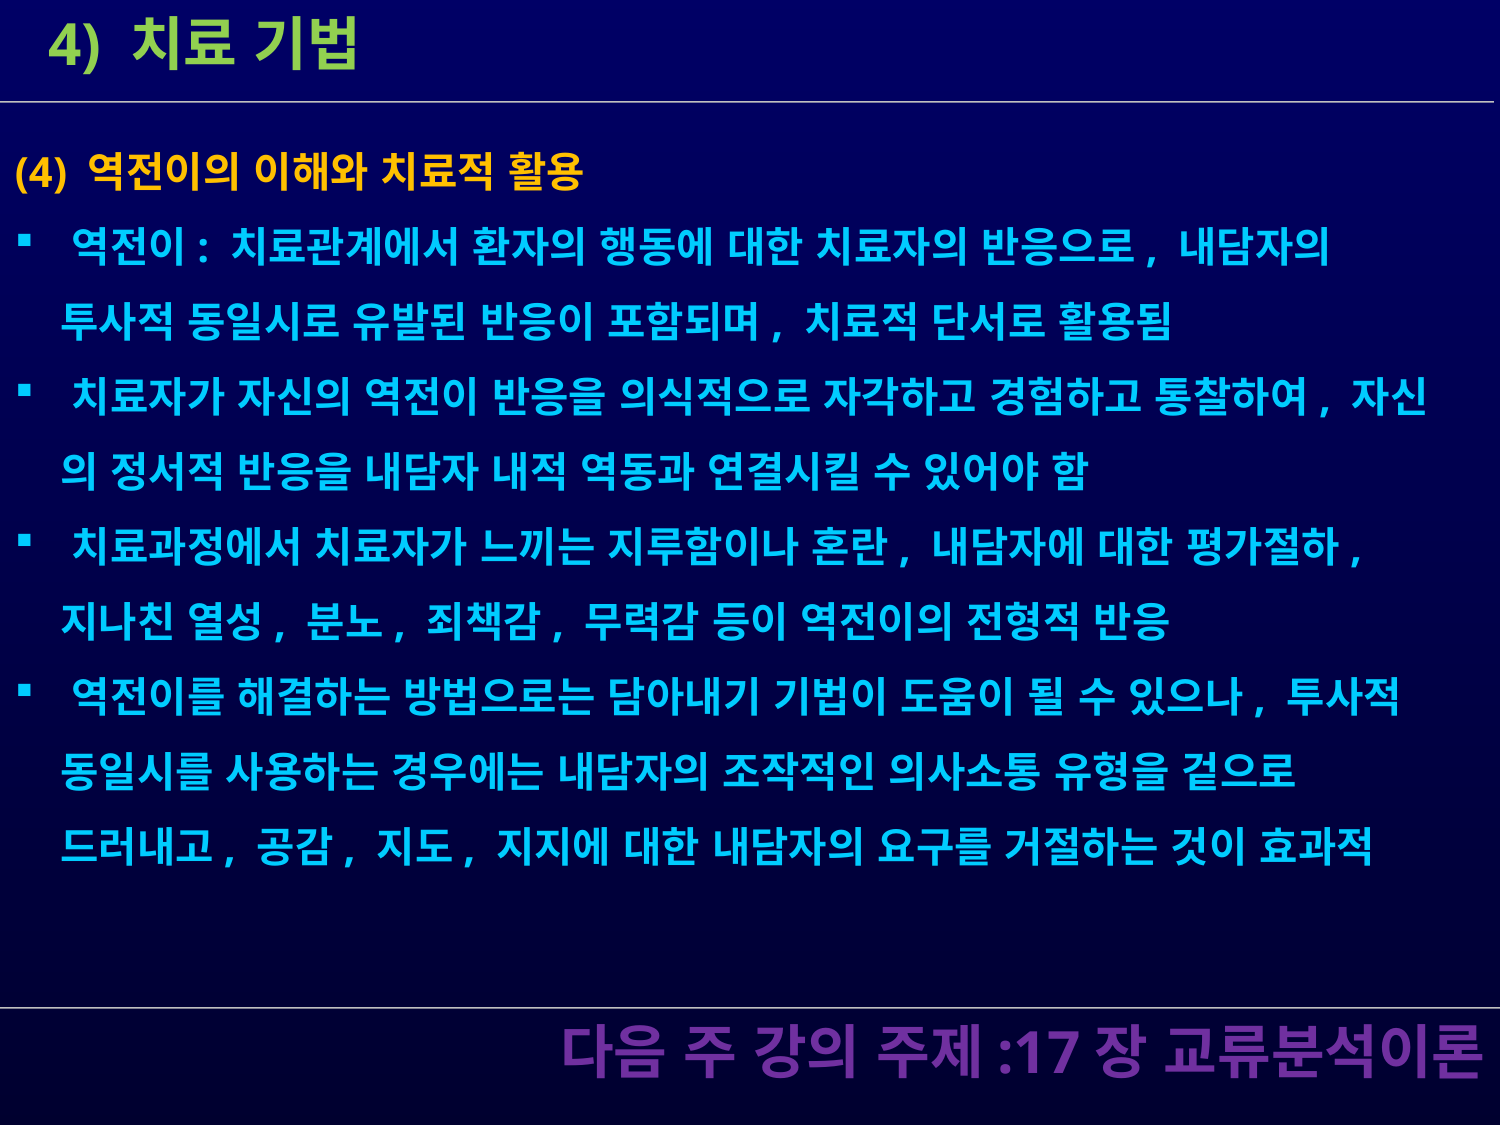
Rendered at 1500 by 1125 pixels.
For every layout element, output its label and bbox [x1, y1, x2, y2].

text_box [0, 0, 1500, 1094]
